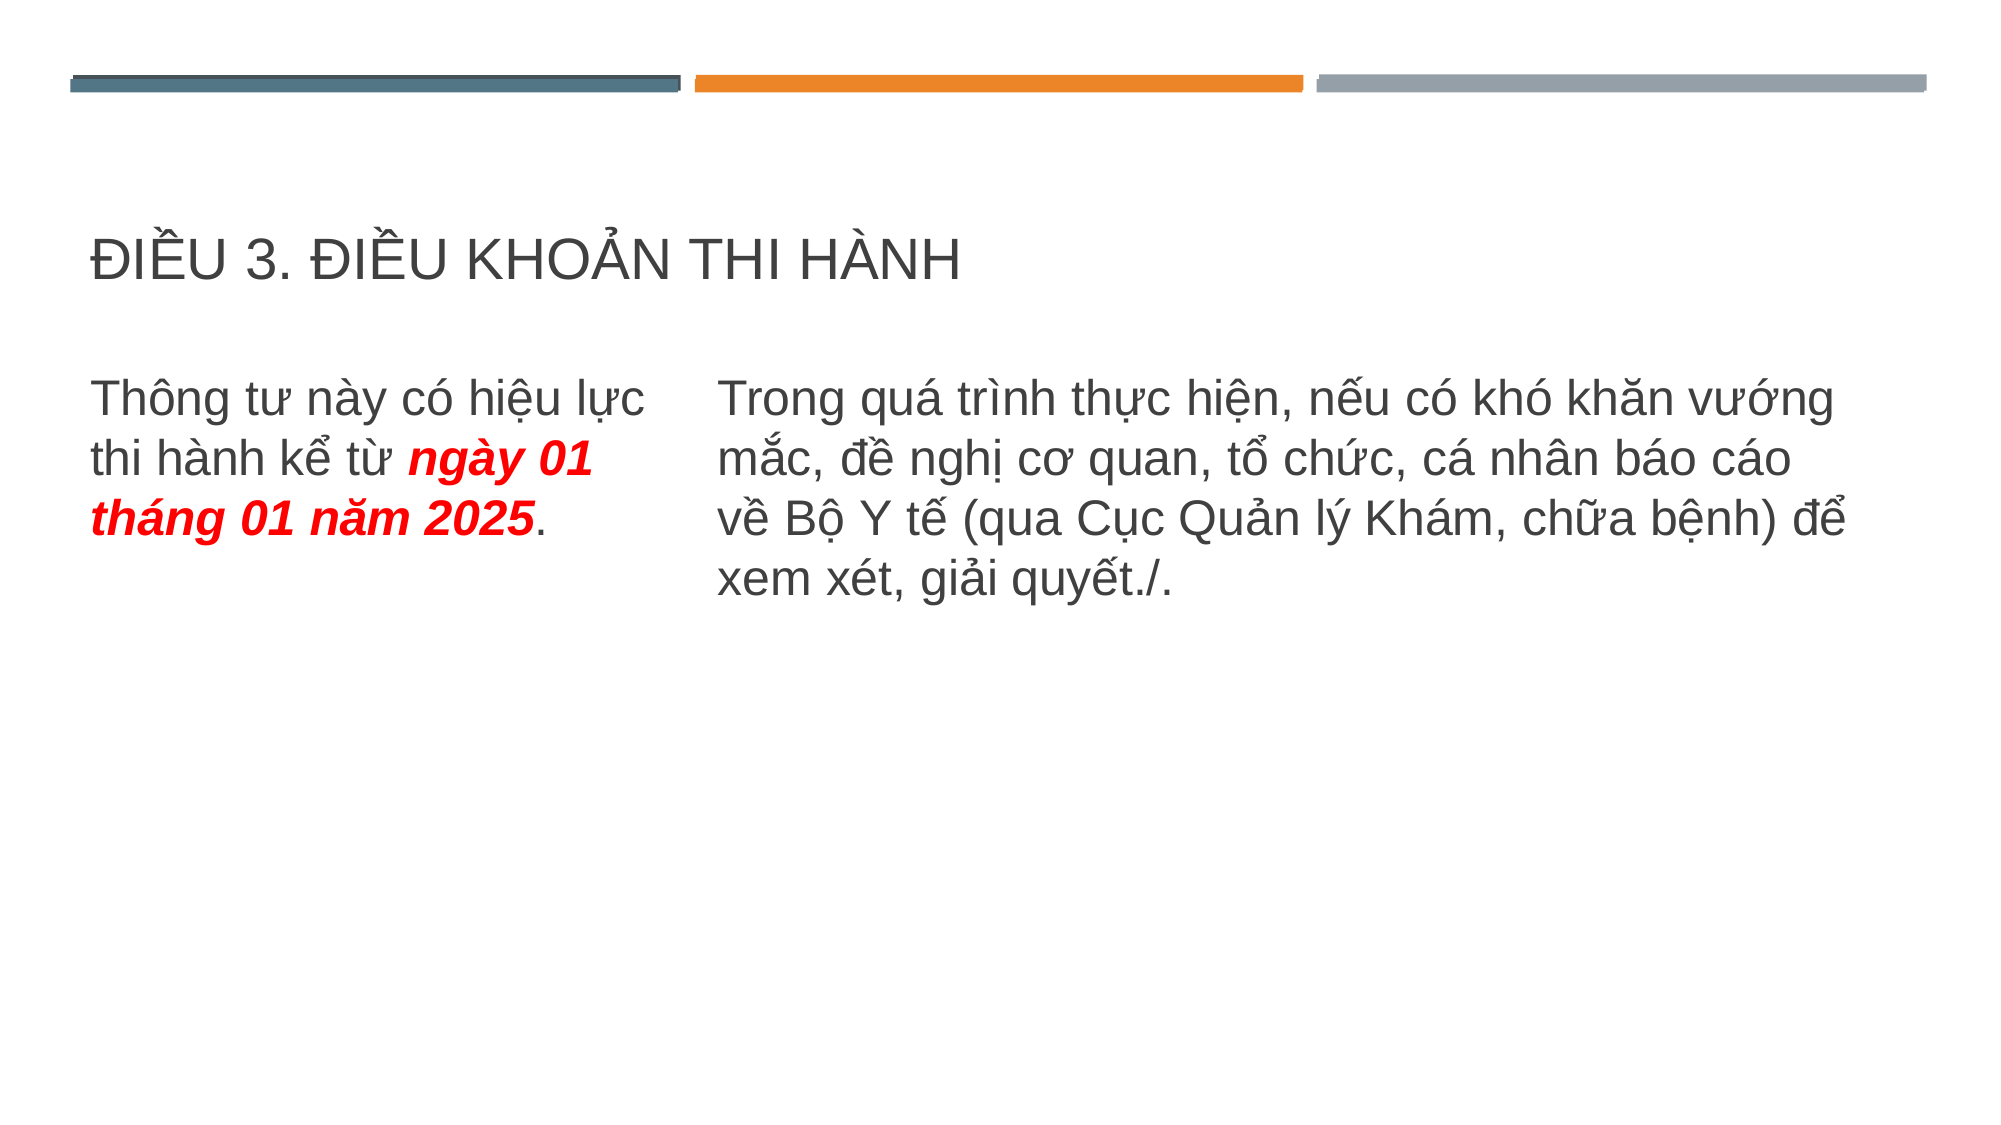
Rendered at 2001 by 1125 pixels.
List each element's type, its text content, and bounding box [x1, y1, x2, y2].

text_box Thông tư này có hiệu lực thi hành kể từ ngày 01 tháng 01 năm 2025. [87, 363, 653, 546]
text_box Trong quá trình thực hiện, nếu có khó khăn vướng mắc, đề nghị cơ quan, tổ chức, cá nhân báo cáo về Bộ Y tế (qua Cục Quản lý Khám, chữa bệnh) để xem xét, giải quyết./. [715, 363, 1850, 606]
title ĐIỀU 3. ĐIỀU KHOẢN THI HÀNH [87, 118, 1893, 410]
